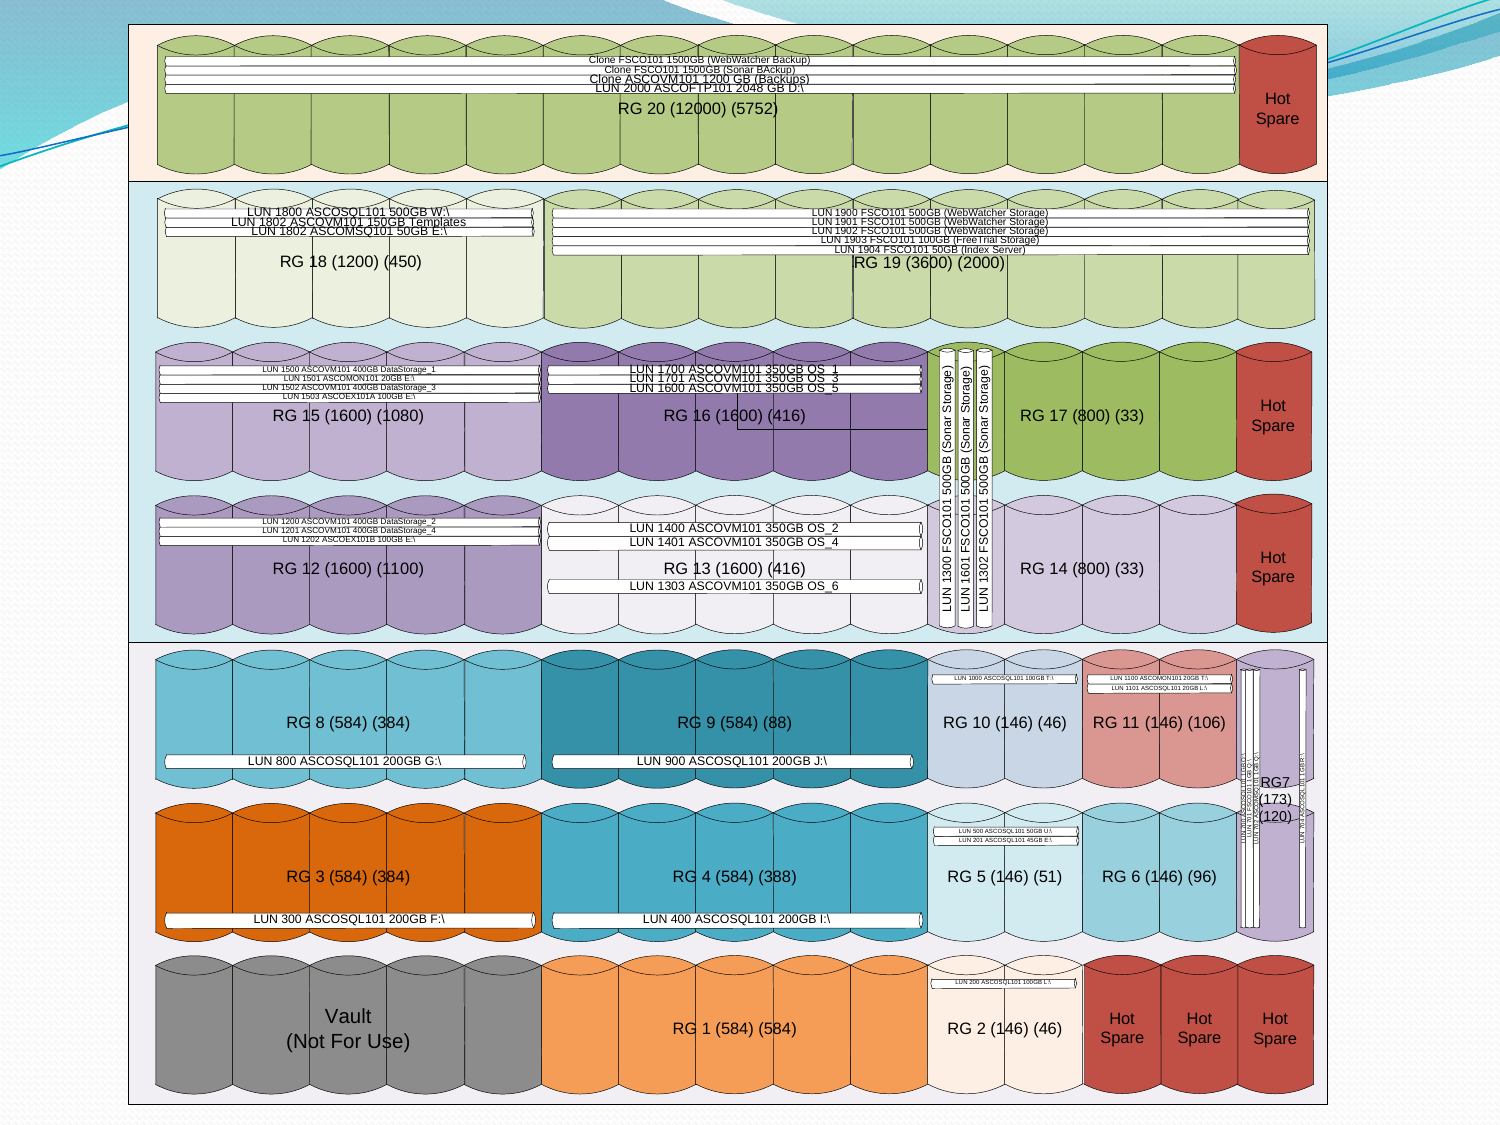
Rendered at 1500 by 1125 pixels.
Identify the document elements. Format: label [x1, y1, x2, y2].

list [124, 0, 1330, 1125]
